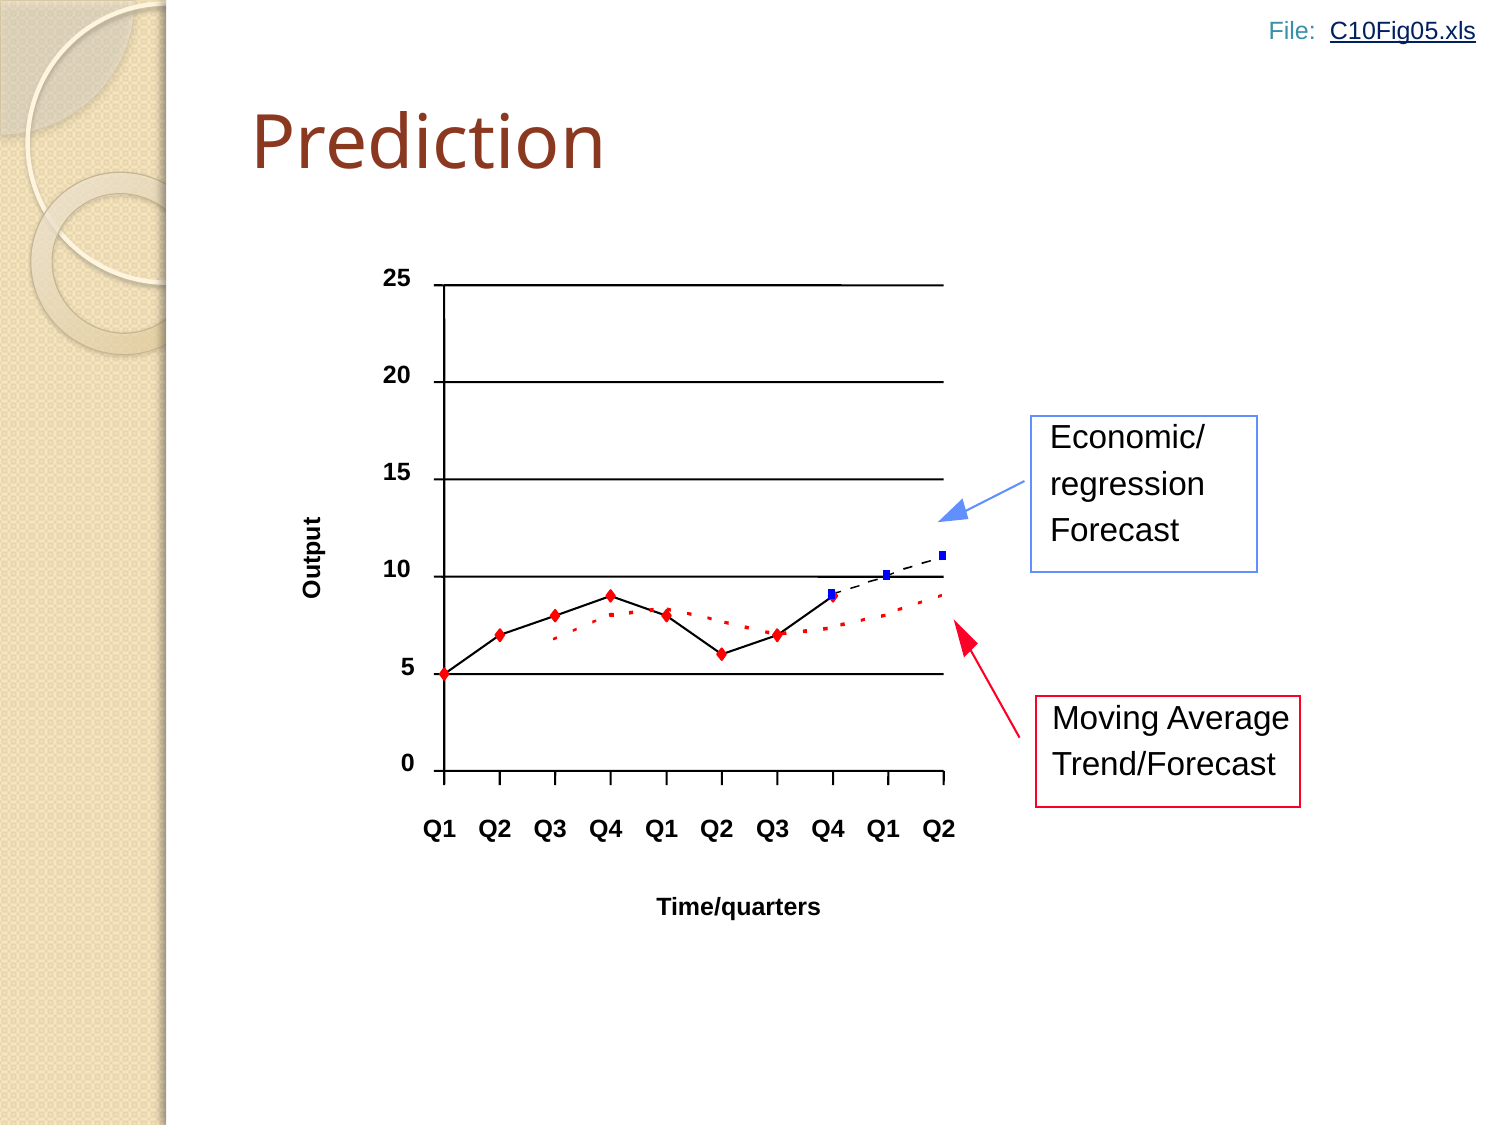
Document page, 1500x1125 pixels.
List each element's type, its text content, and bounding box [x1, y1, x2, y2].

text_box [286, 253, 972, 929]
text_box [1035, 688, 1307, 808]
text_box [1030, 407, 1258, 573]
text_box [937, 480, 1025, 523]
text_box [953, 618, 1020, 738]
text_box File: C10Fig05.xls [1253, 7, 1492, 53]
title Prediction [235, 45, 1466, 233]
